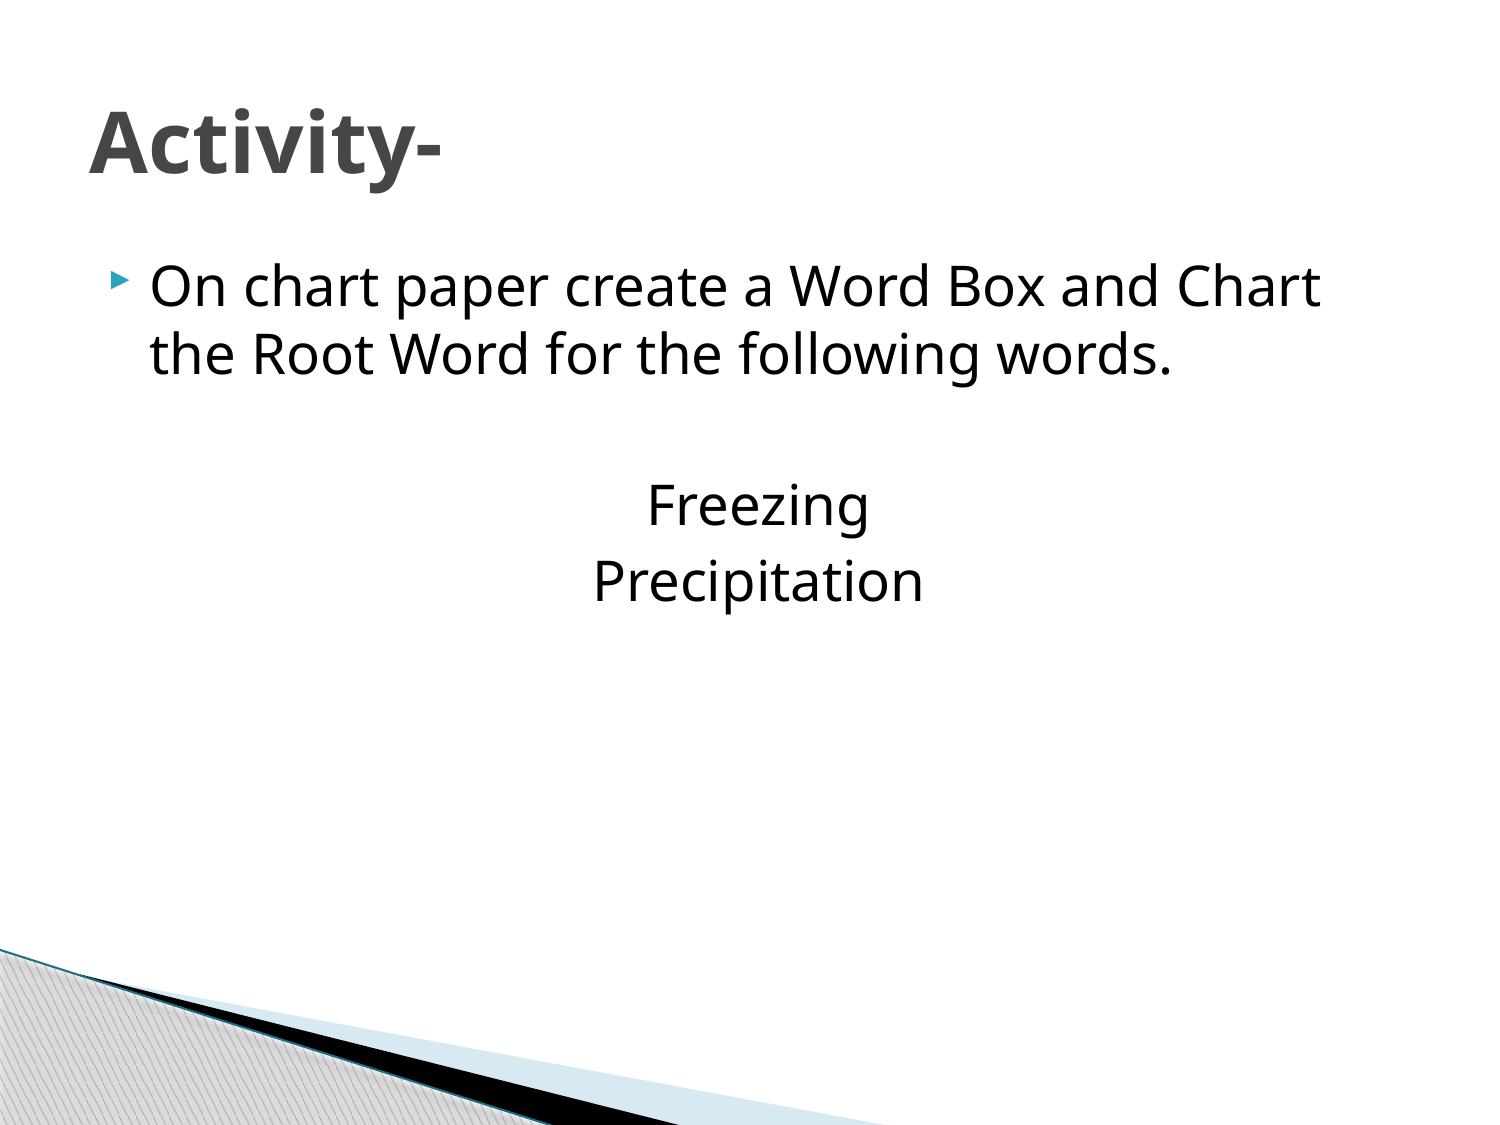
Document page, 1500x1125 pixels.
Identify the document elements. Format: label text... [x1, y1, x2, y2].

list On chart paper create a Word Box and Chart the Root Word for the following words. Freezing Precipitation [75, 243, 1425, 986]
title Activity- [75, 45, 1425, 233]
